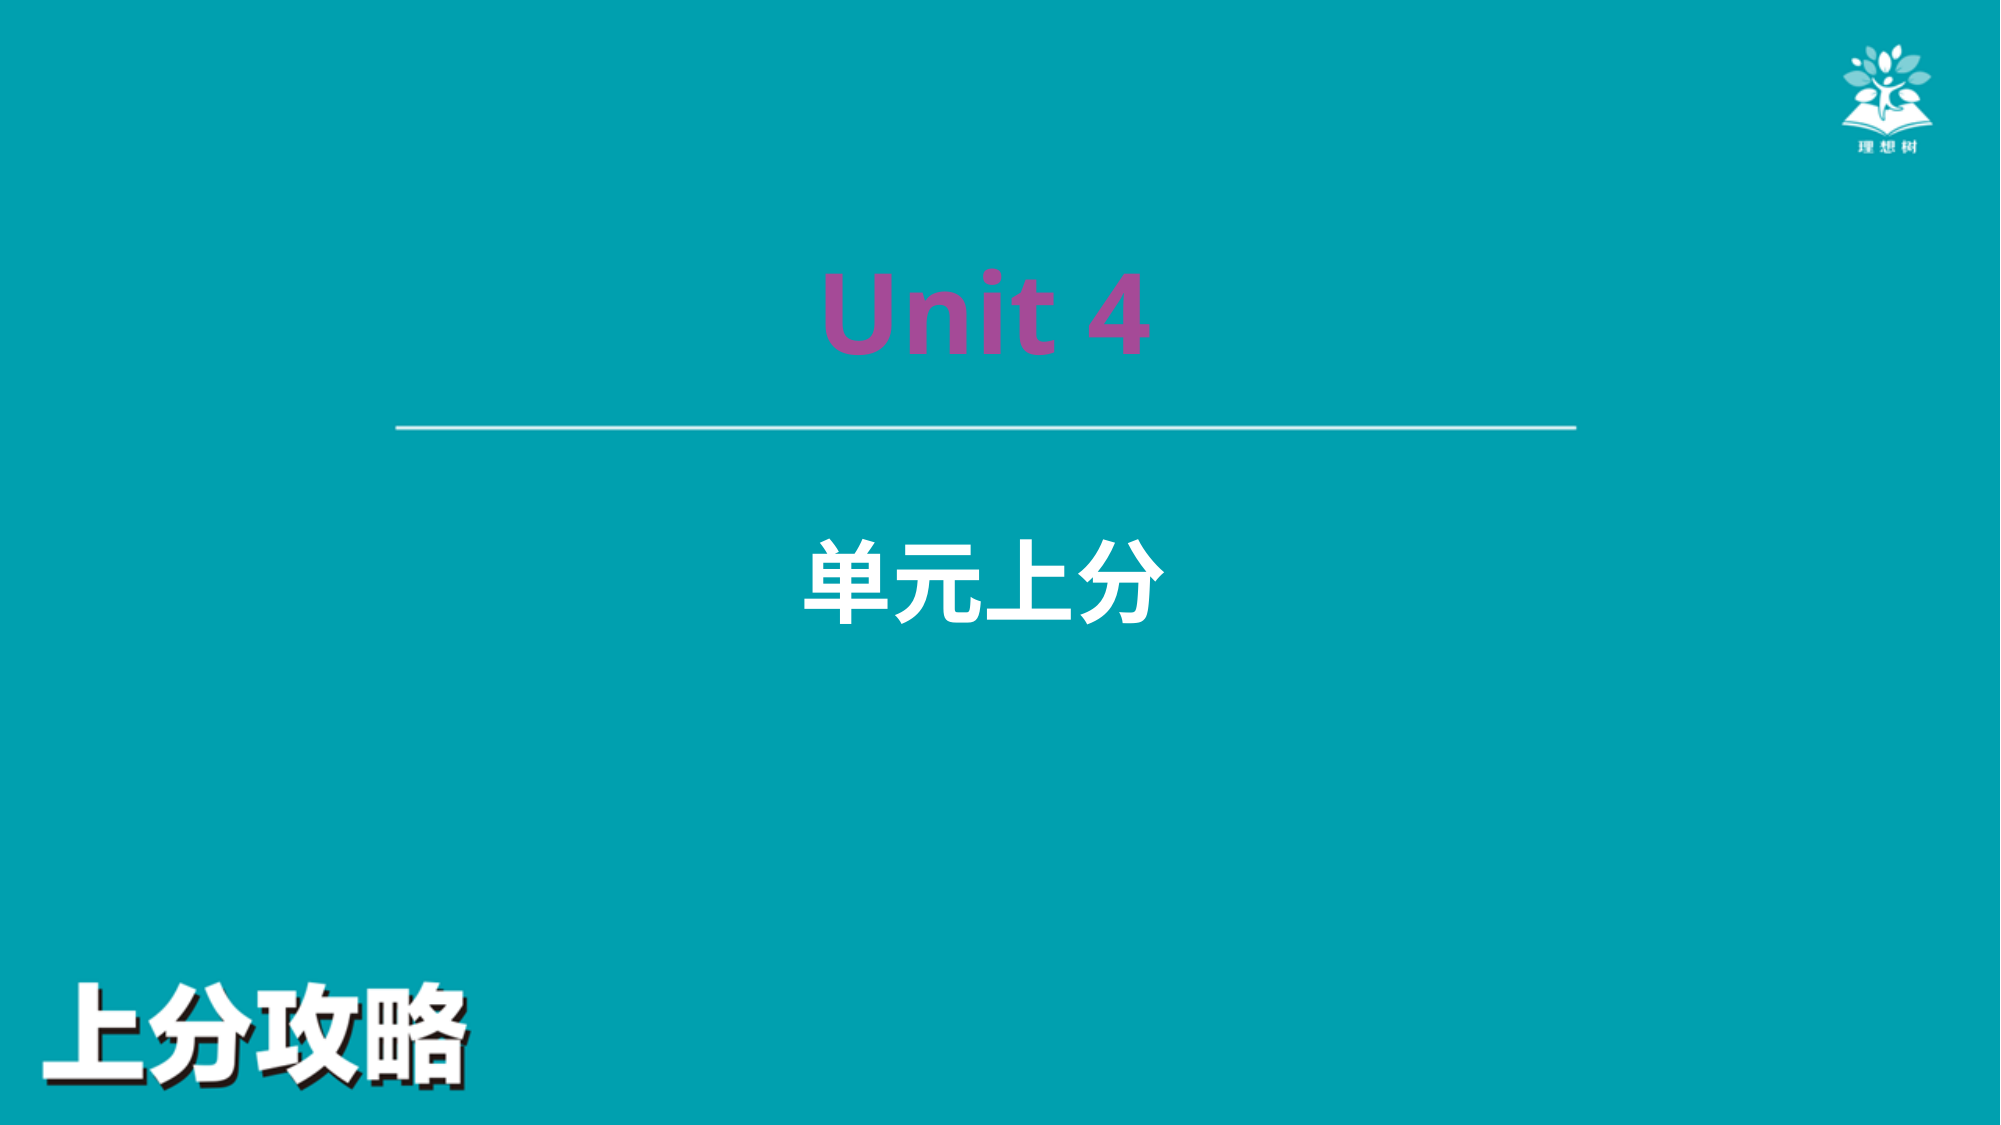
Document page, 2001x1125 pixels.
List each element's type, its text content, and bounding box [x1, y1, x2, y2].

text_box Unit 4 [391, 231, 1577, 384]
text_box 单元上分 [391, 460, 1577, 696]
picture [0, 0, 2000, 1125]
